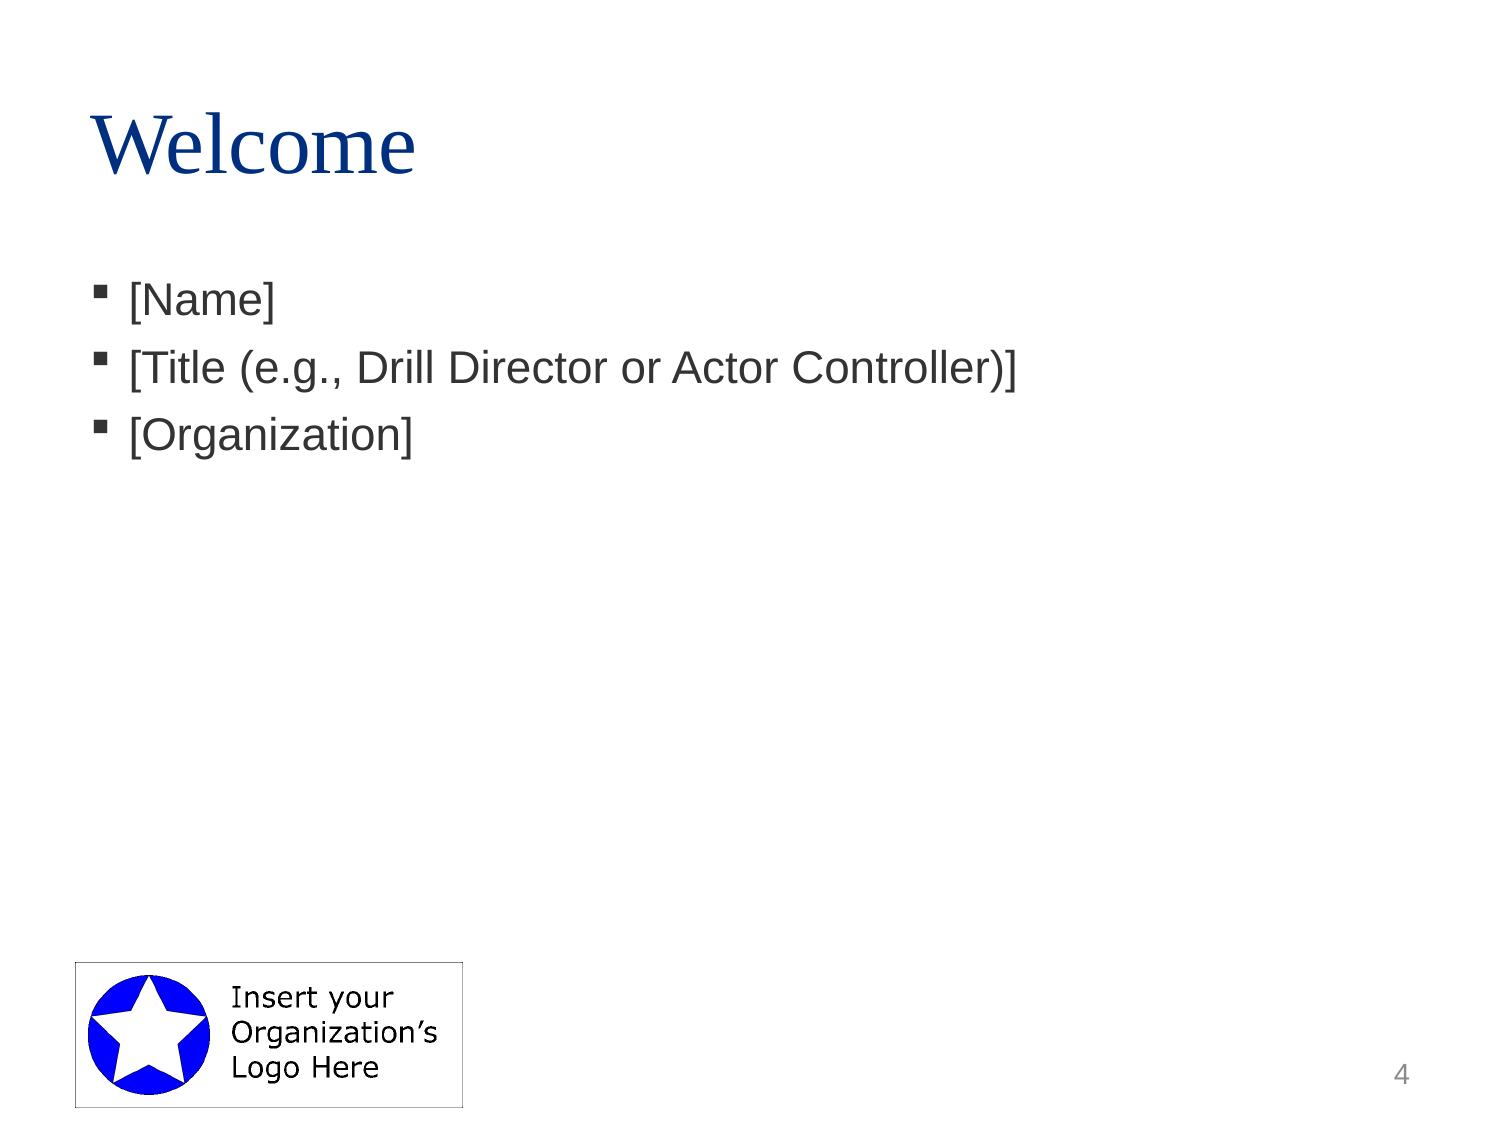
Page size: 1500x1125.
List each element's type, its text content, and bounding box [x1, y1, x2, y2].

list [Name] [Title (e.g., Drill Director or Actor Controller)] [Organization] [75, 262, 1425, 1005]
title Welcome [75, 45, 1425, 233]
slide_number 4 [1074, 1042, 1425, 1103]
picture [75, 1005, 463, 1108]
